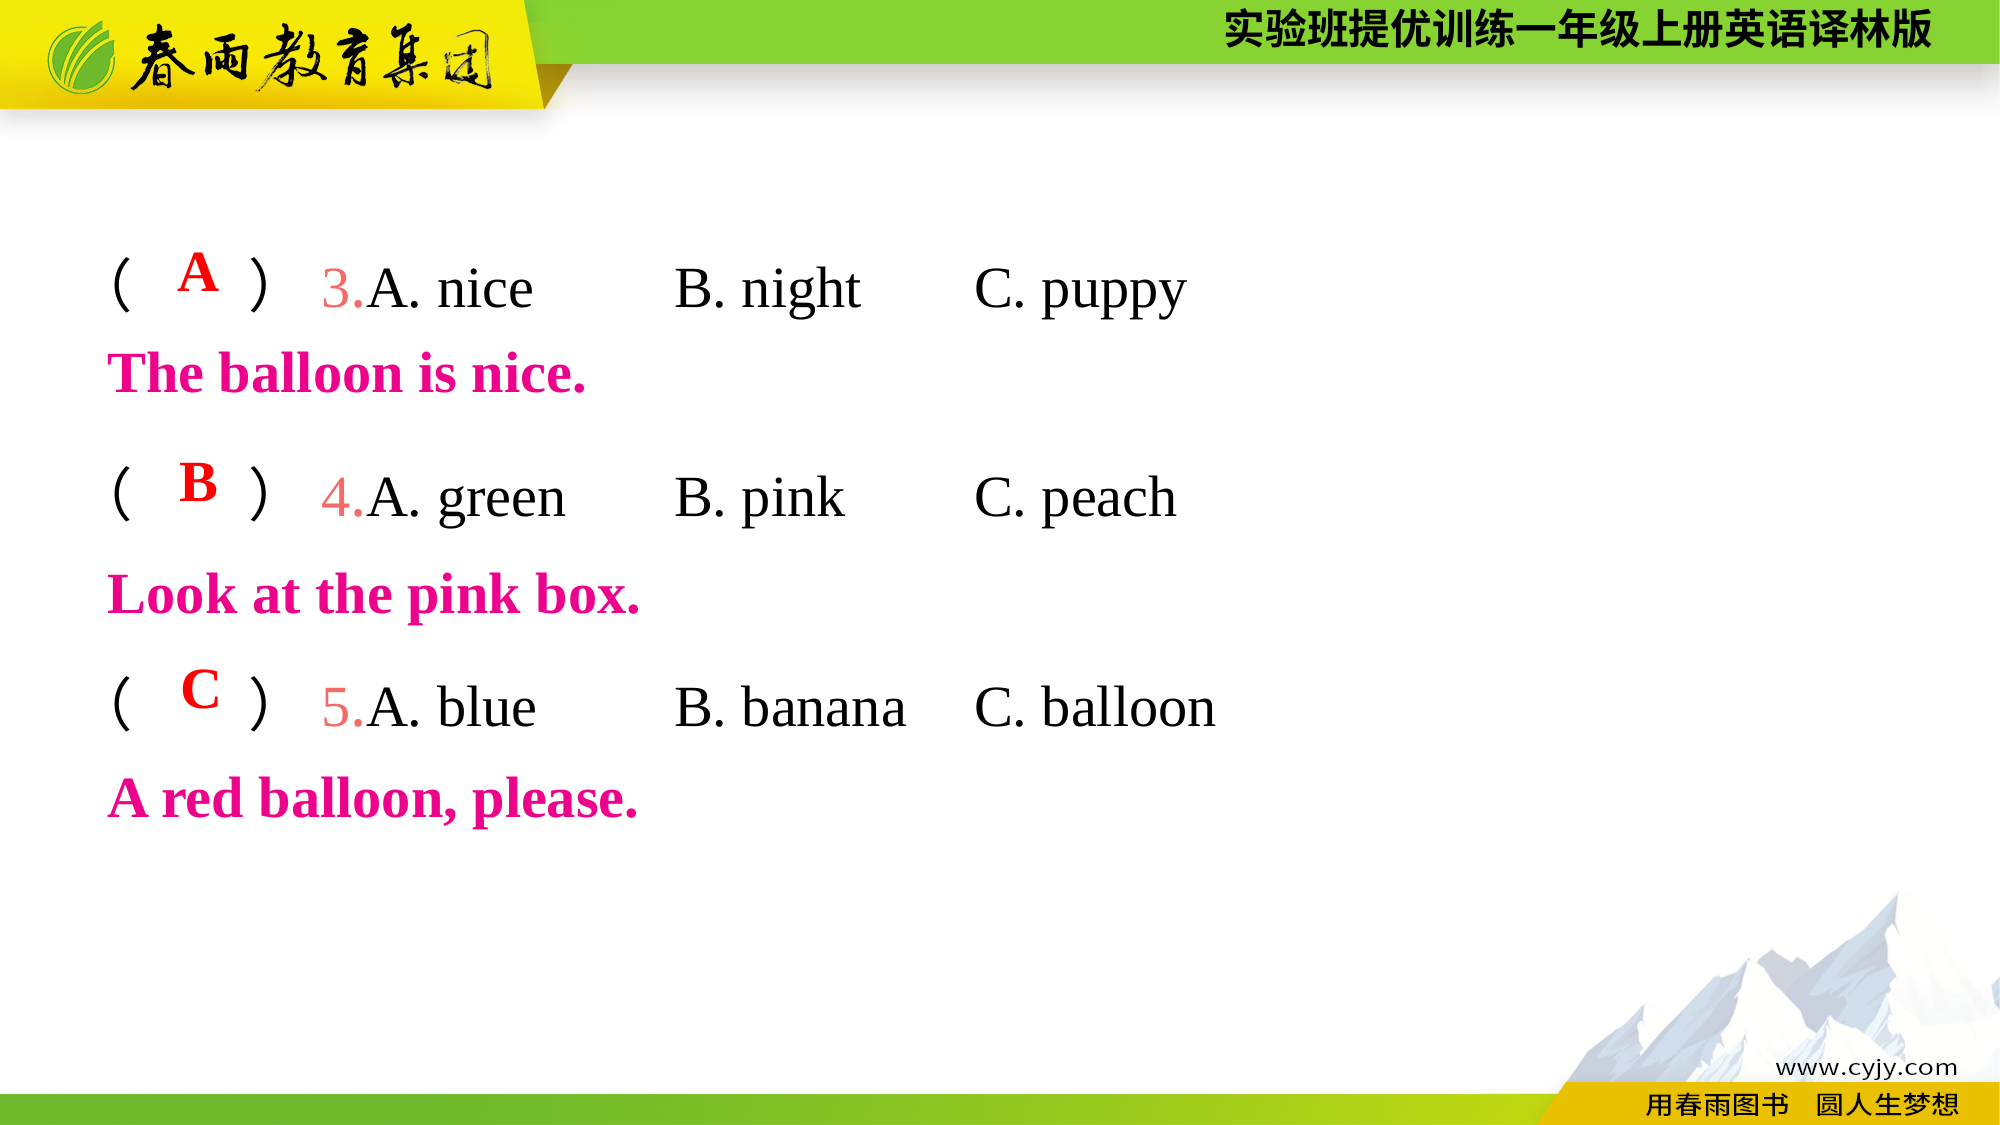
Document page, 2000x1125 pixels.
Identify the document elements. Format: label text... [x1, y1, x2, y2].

text_box C [165, 642, 238, 728]
text_box A [162, 225, 246, 311]
text_box The balloon is nice. [92, 326, 603, 411]
text_box A red balloon, please. [93, 751, 655, 837]
list （ ）3.A. nice B. night C. puppy （ ）4.A. green B. pink C. peach （ ）5.A. blue B. banana C. balloon [59, 206, 1944, 752]
text_box Look at the pink box. [93, 547, 657, 633]
text_box B [164, 435, 248, 521]
picture [0, 0, 2000, 1125]
